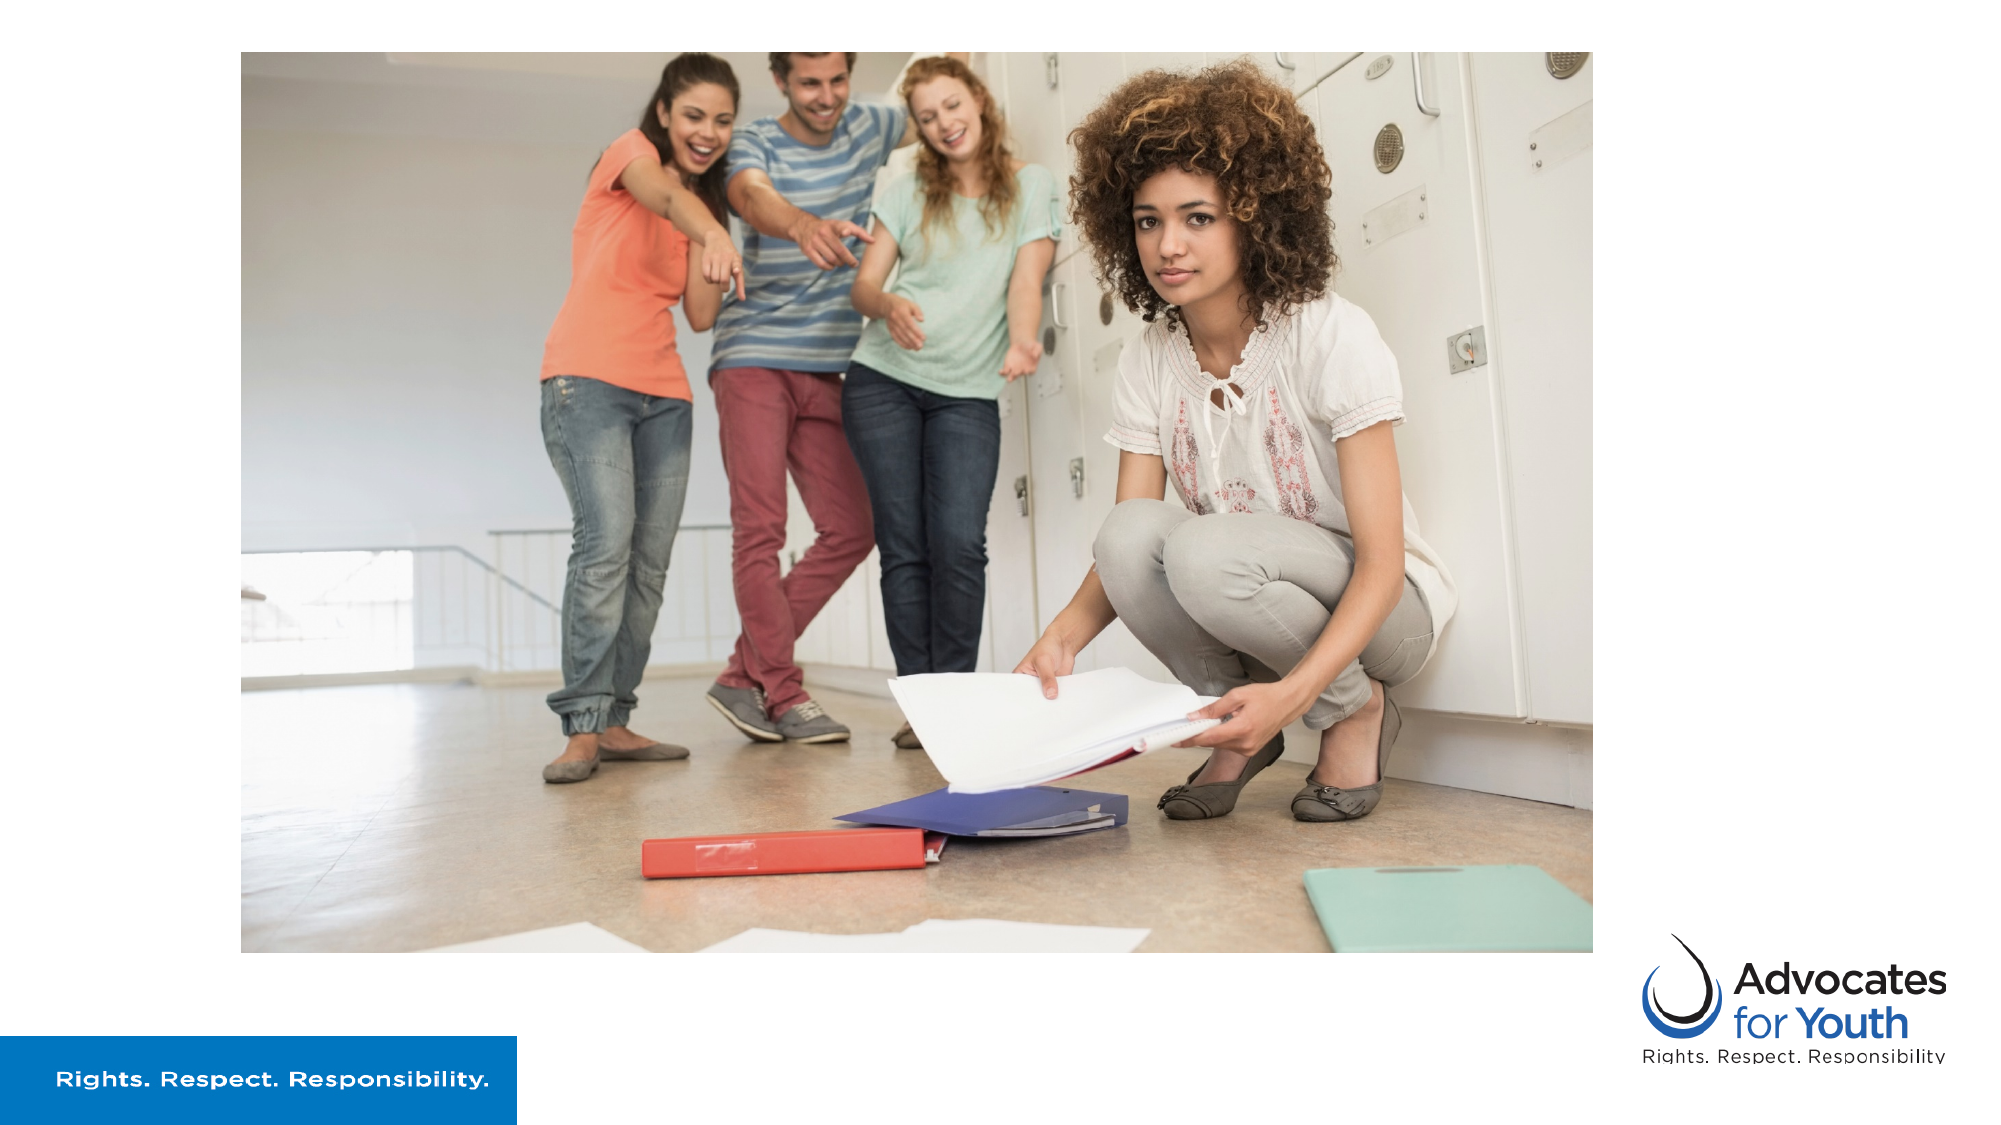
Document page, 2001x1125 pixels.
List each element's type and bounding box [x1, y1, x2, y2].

picture [1642, 933, 1947, 1064]
picture [240, 51, 1593, 953]
picture [0, 1036, 517, 1125]
